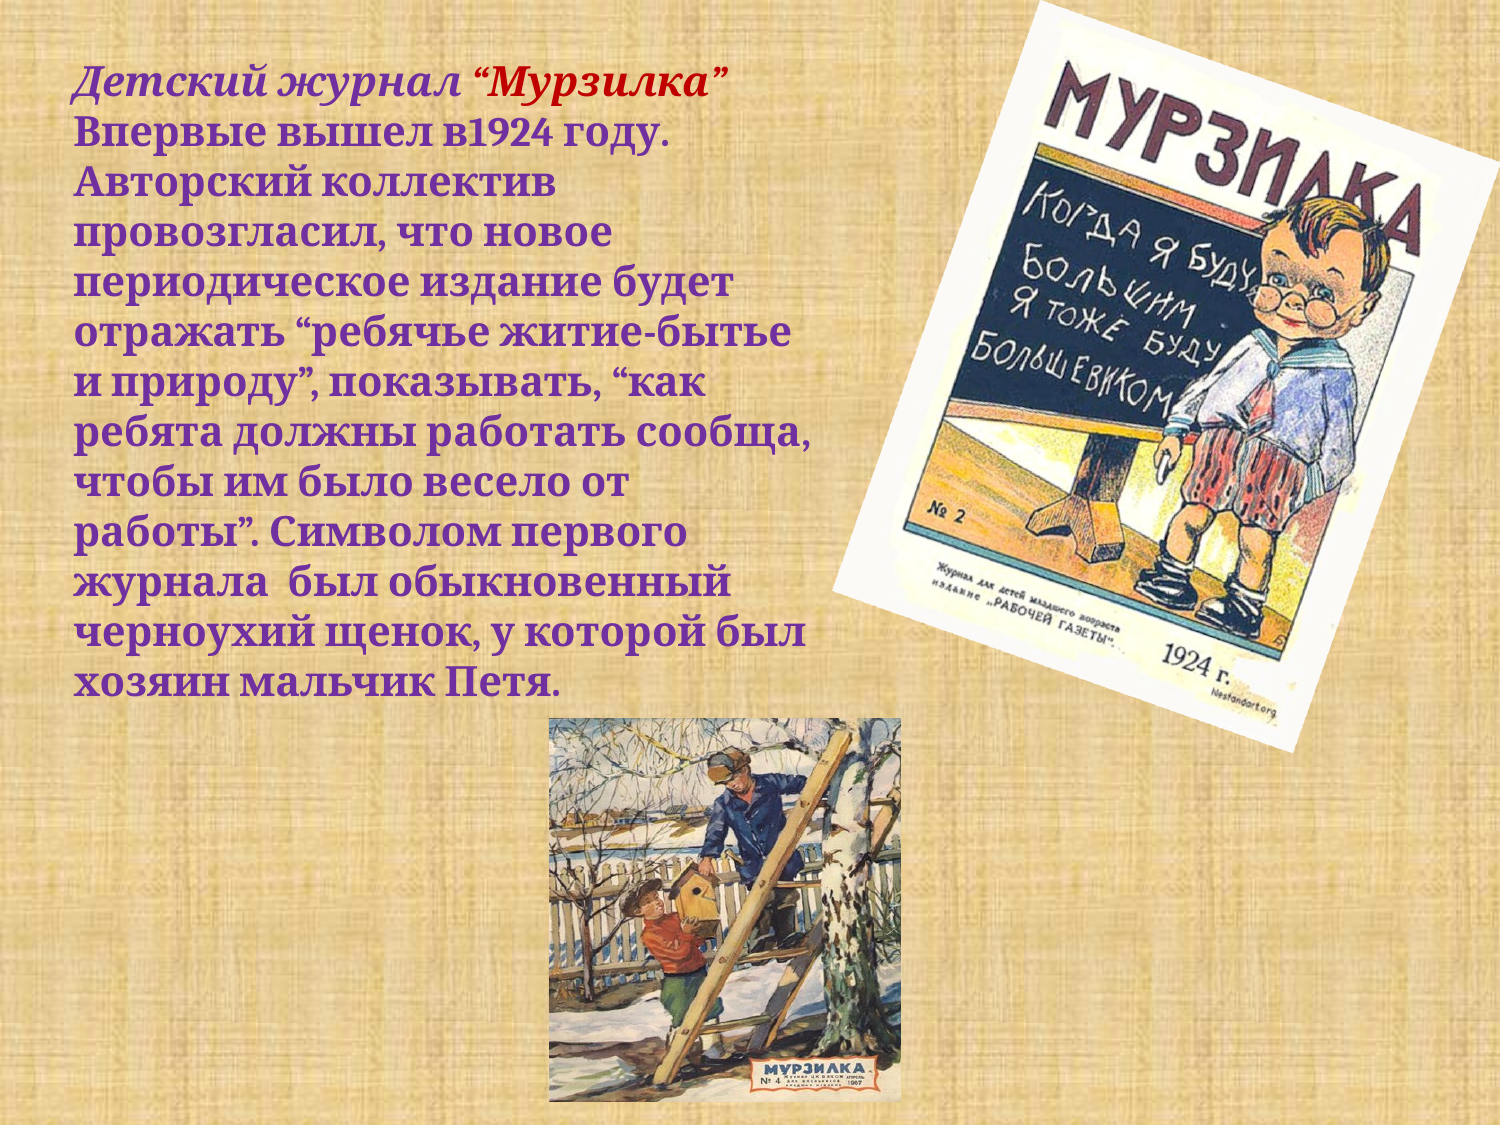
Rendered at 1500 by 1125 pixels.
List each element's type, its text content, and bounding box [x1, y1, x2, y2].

text_box Детский журнал “Мурзилка” Впервые вышел в1924 году. Авторский коллектив провозгласил, что новое периодическое издание будет отражать “ребячье житие-бытье и природу”, показывать, “как ребята должны работать сообща, чтобы им было весело от работы”. Символом первого журнала был обыкновенный черноухий щенок, у которой был хозяин мальчик Петя. [58, 46, 832, 712]
picture [0, 0, 1500, 1125]
